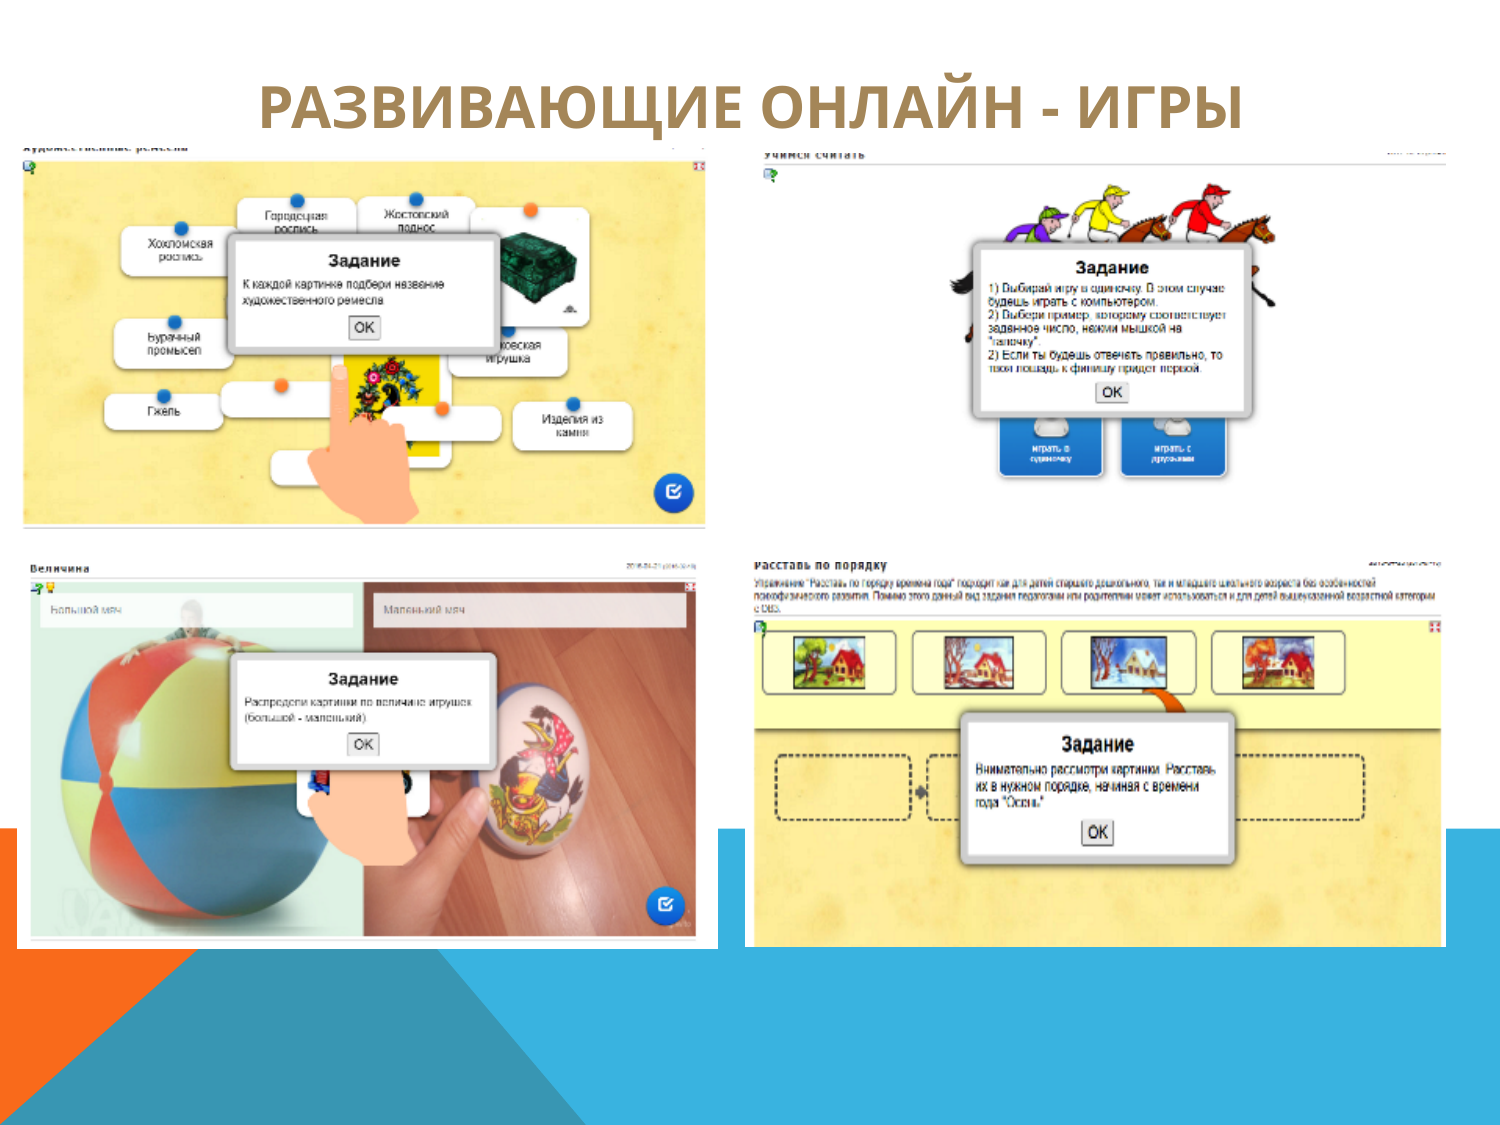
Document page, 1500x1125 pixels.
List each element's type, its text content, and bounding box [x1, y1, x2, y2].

picture [745, 562, 1447, 947]
picture [17, 148, 719, 530]
title Развивающие Онлайн - игры [135, 60, 1369, 150]
picture [17, 562, 719, 949]
picture [745, 153, 1447, 515]
